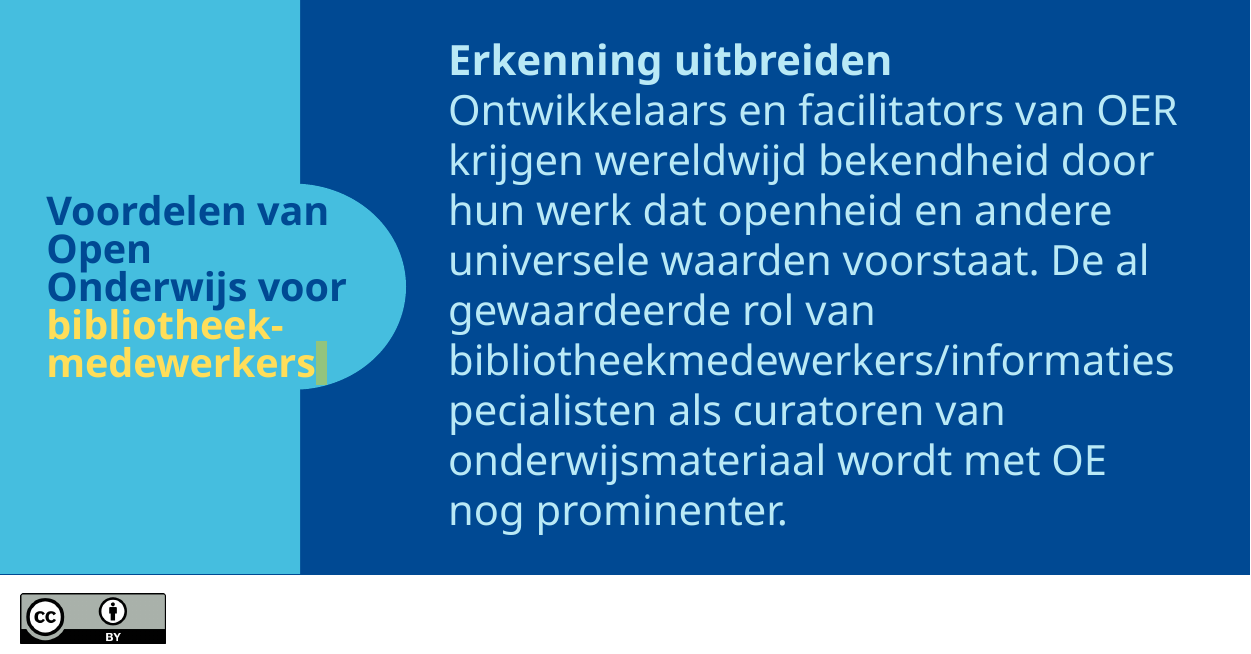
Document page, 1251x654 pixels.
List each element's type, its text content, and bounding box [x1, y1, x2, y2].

text_box [0, 0, 301, 574]
text_box [0, 582, 1250, 654]
text_box [367, 208, 407, 365]
picture [20, 592, 166, 645]
text_box Erkenning uitbreiden Ontwikkelaars en facilitators van OER krijgen wereldwijd bekendheid door hun werk dat openheid en andere universele waarden voorstaat. De al gewaardeerde rol van bibliotheekmedewerkers/informatiespecialisten als curatoren van onderwijsmateriaal wordt met OE nog prominenter. [435, 21, 1198, 547]
text_box Voordelen van Open Onderwijs voor bibliotheek- medewerkers [31, 179, 367, 400]
